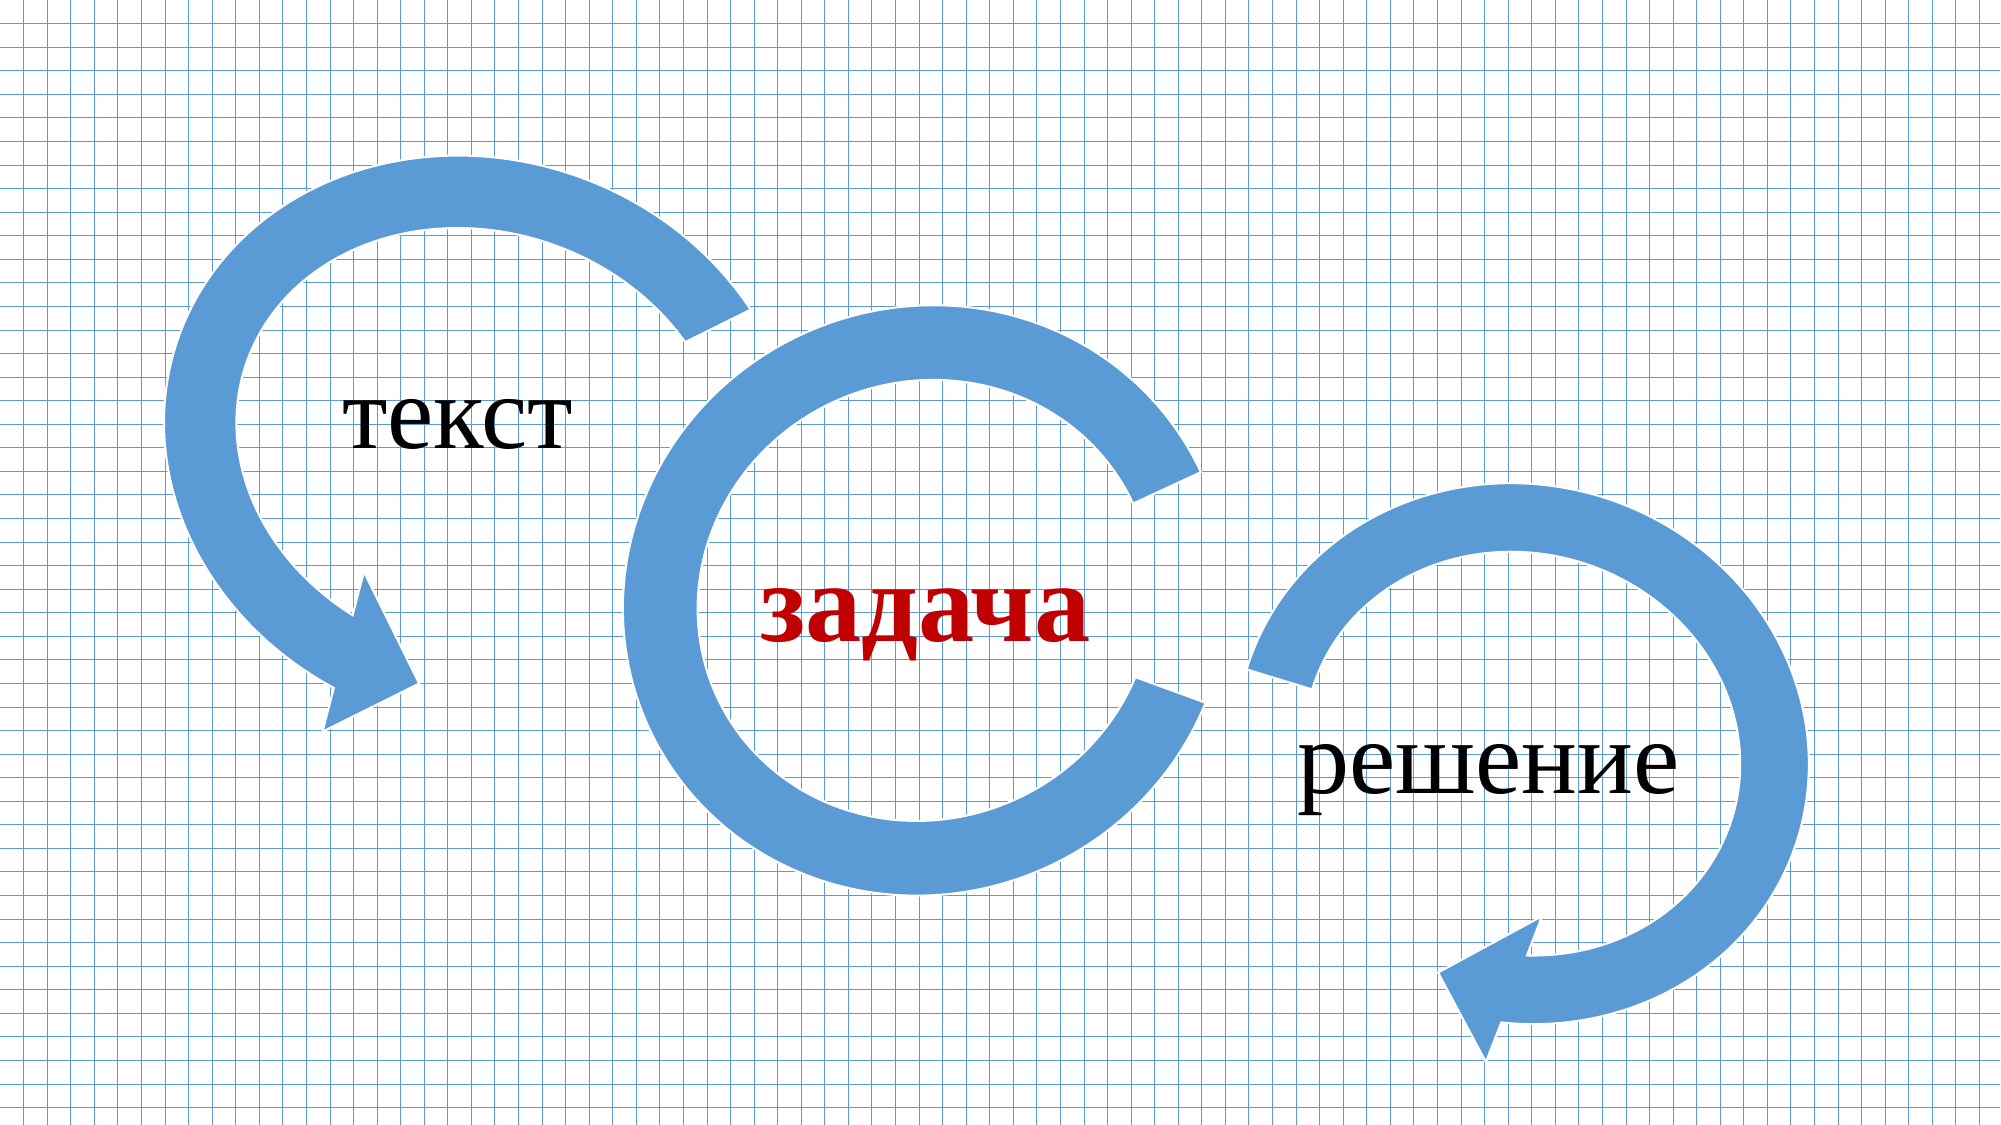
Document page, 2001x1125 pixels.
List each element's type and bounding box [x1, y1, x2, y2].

list [0, 77, 1725, 1014]
